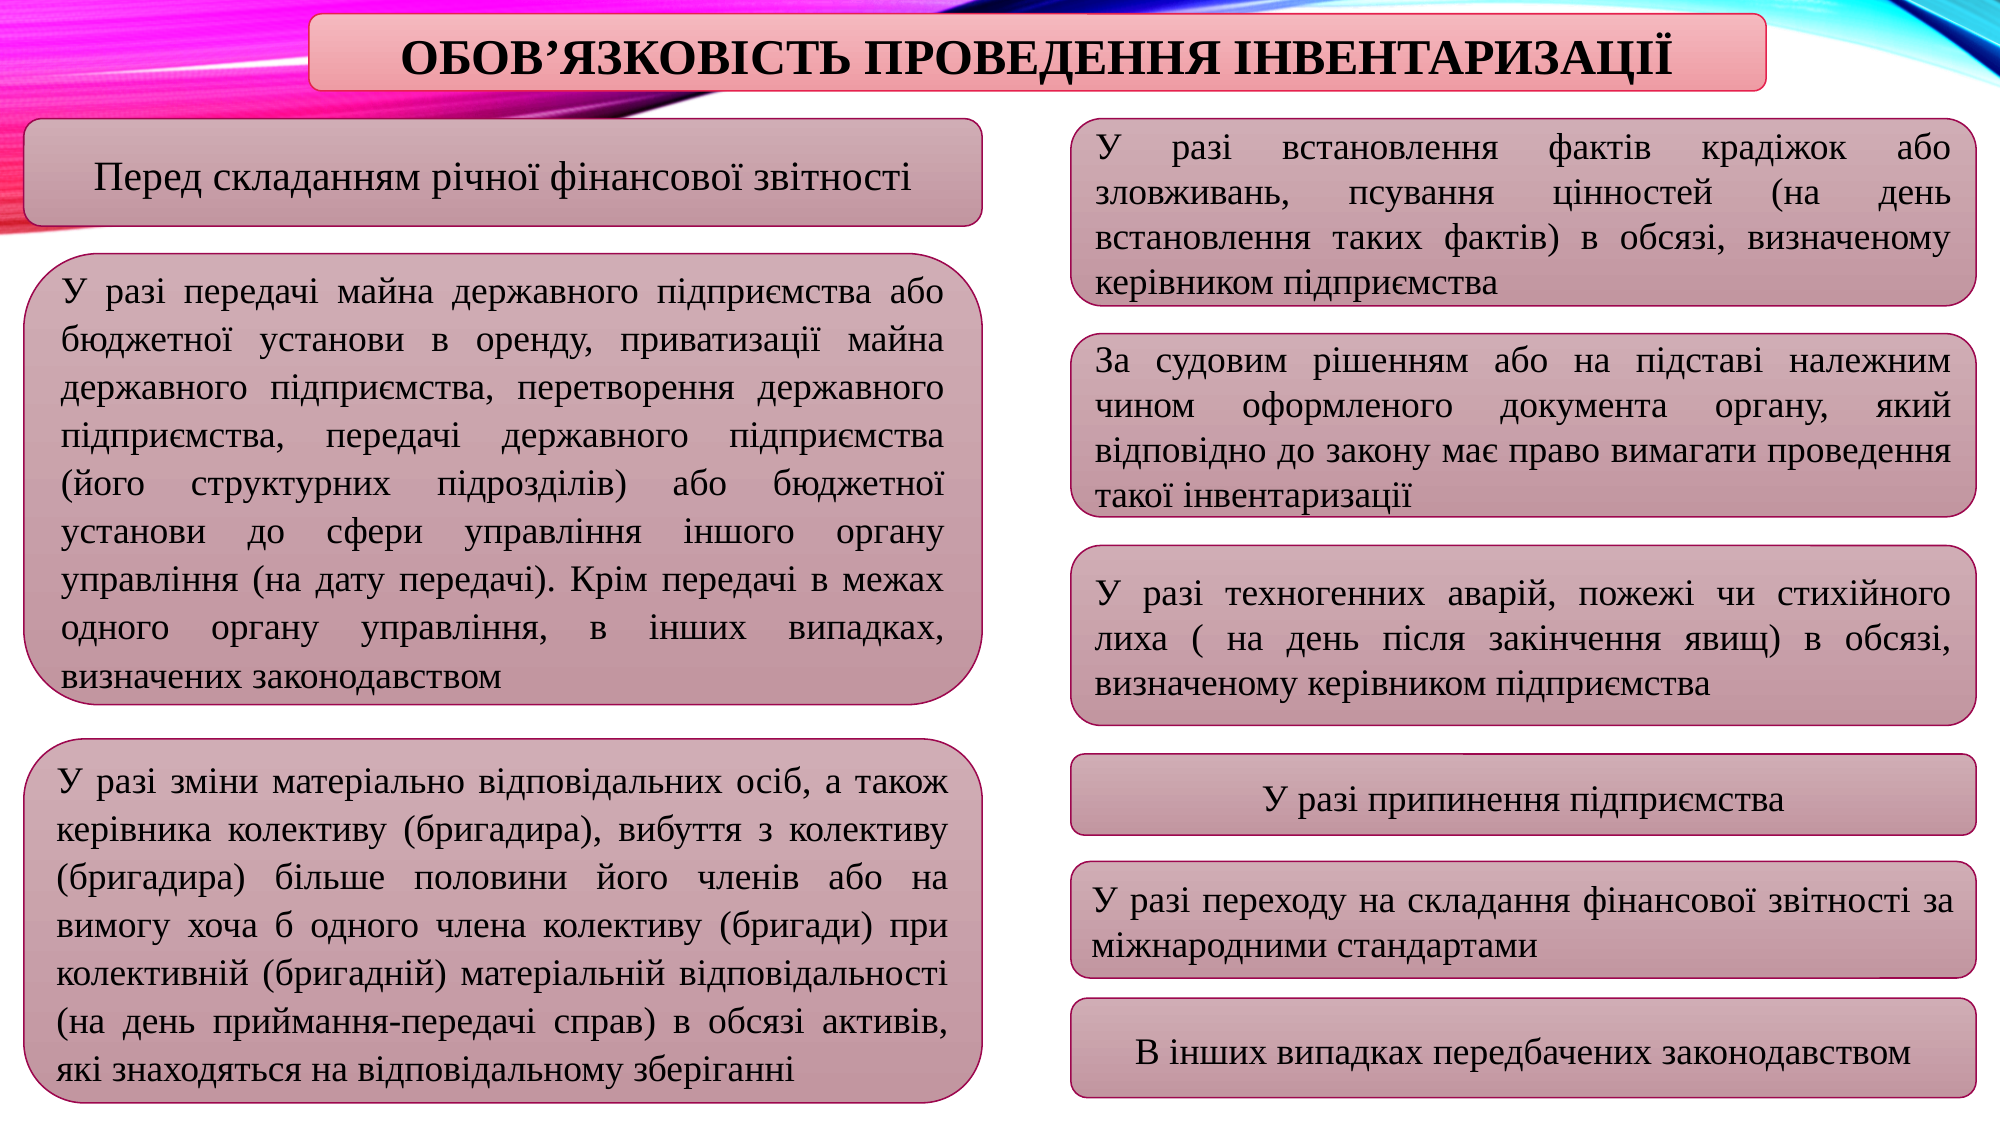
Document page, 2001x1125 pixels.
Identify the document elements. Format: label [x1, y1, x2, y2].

text_box [0, 0, 2000, 1125]
